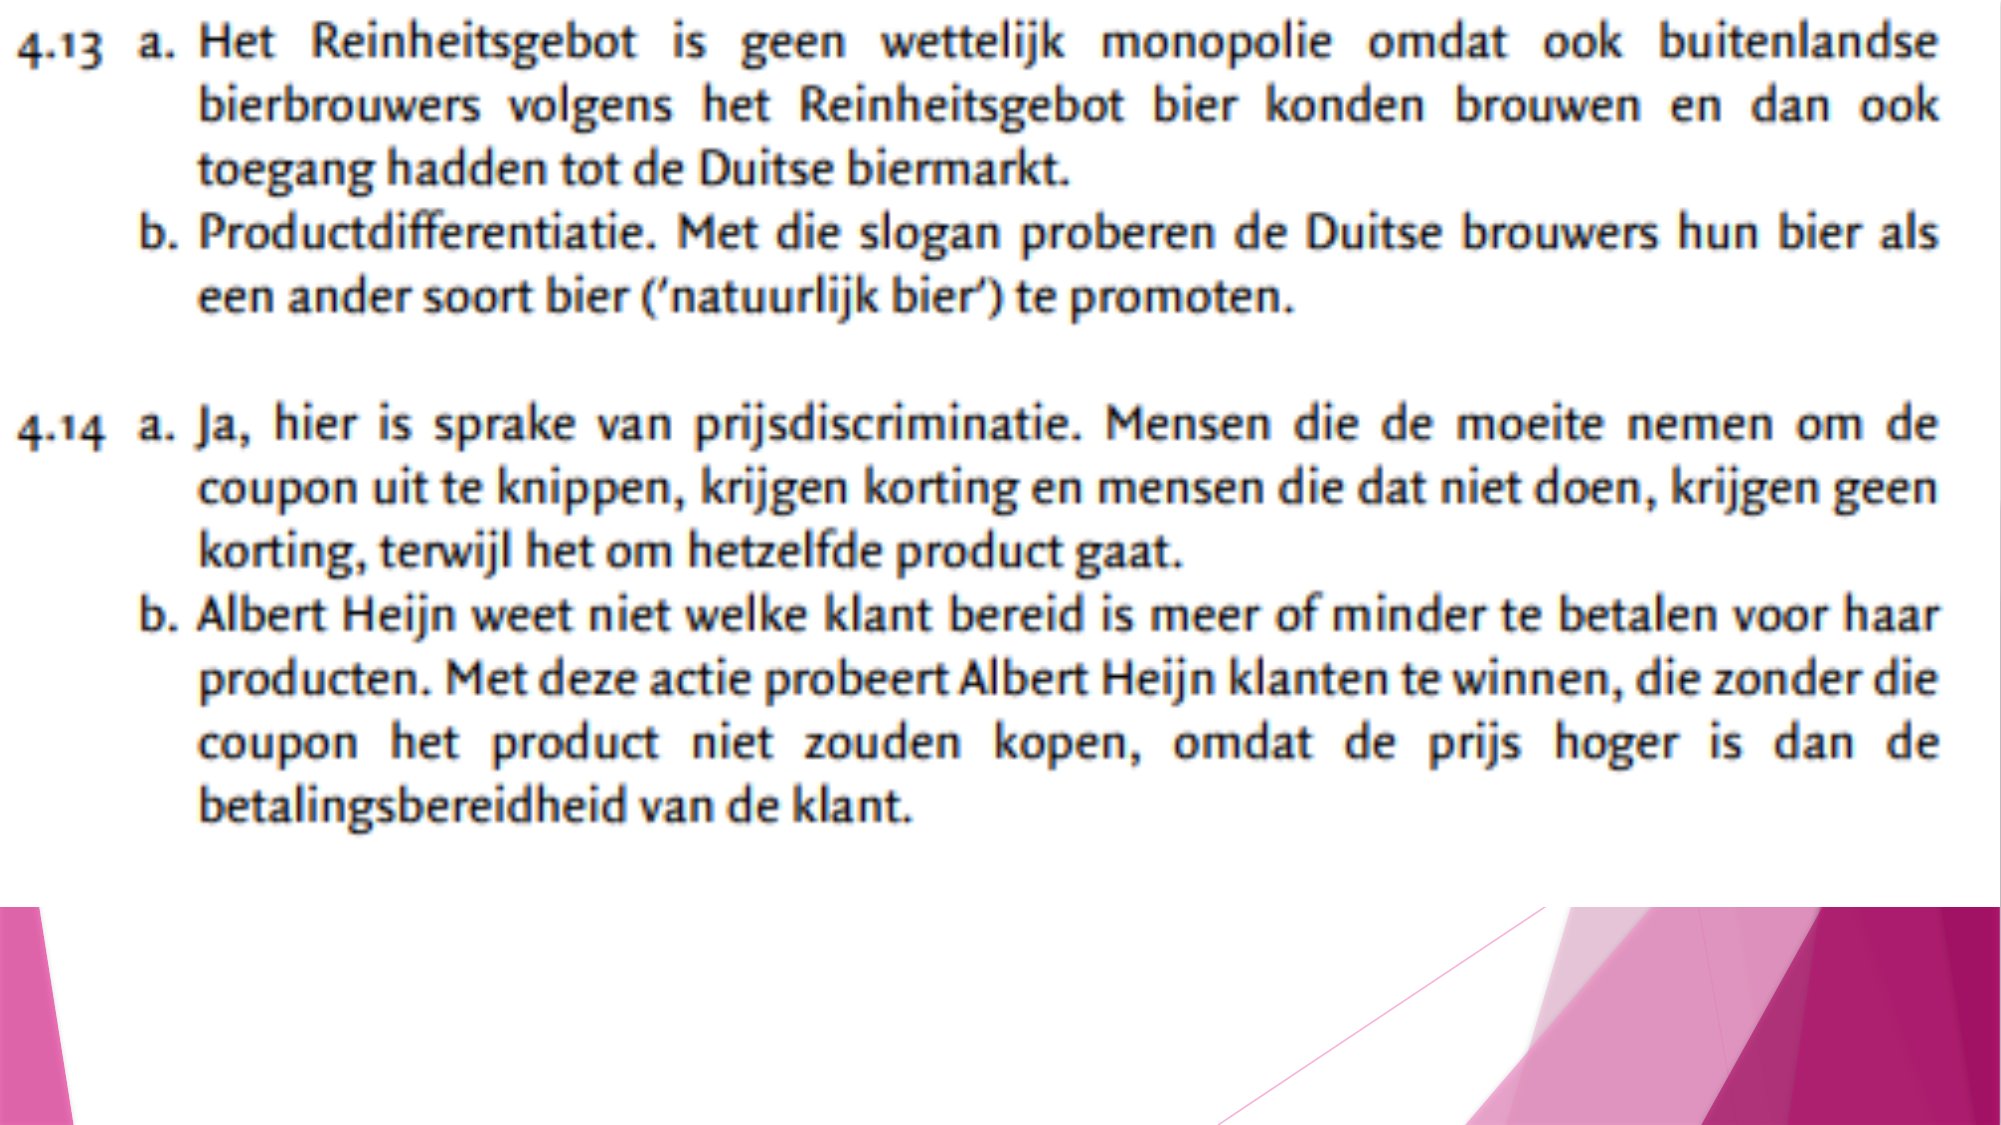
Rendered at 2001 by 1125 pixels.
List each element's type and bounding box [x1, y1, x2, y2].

picture [0, 0, 2000, 908]
